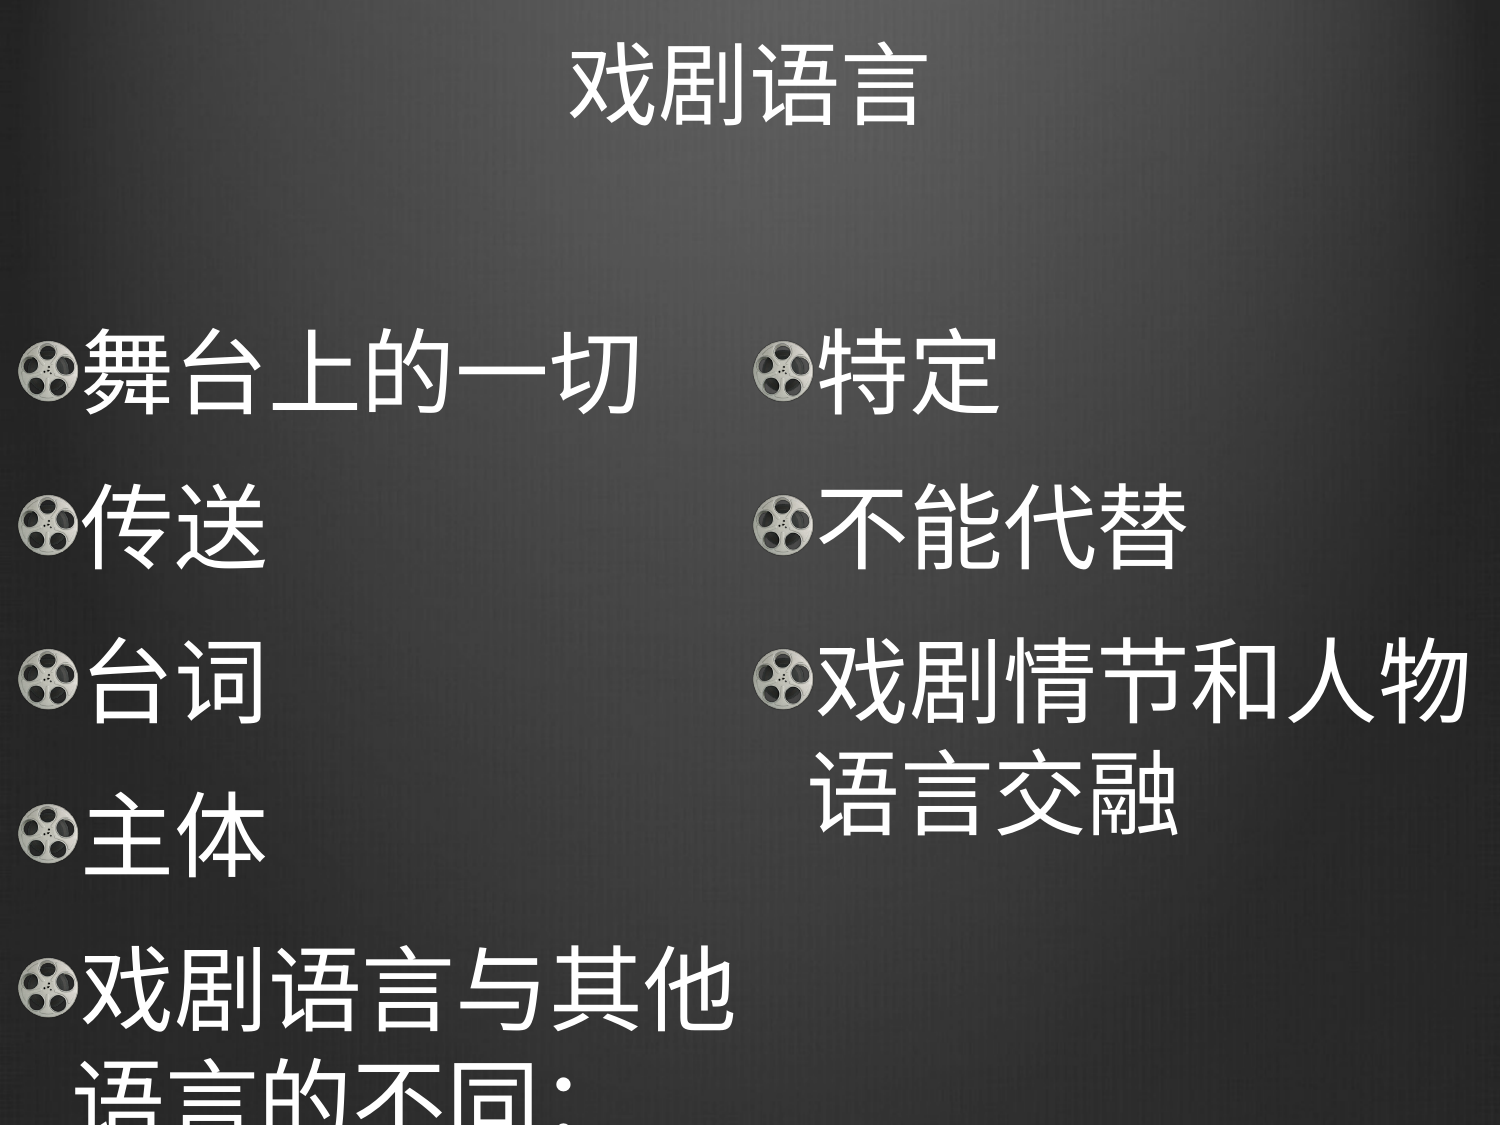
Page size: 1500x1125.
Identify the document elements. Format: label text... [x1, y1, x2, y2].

picture [750, 337, 816, 404]
picture [750, 491, 816, 558]
picture [15, 800, 81, 866]
picture [15, 337, 81, 404]
title 戏剧语言 [112, 19, 1388, 255]
picture [15, 645, 81, 712]
picture [750, 645, 816, 712]
picture [15, 954, 81, 1020]
picture [15, 491, 81, 558]
list 舞台上的一切 传送 台词 主体 戏剧语言与其他语言的不同： 特定 不能代替 戏剧情节和人物语言交融 [0, 306, 1500, 1125]
